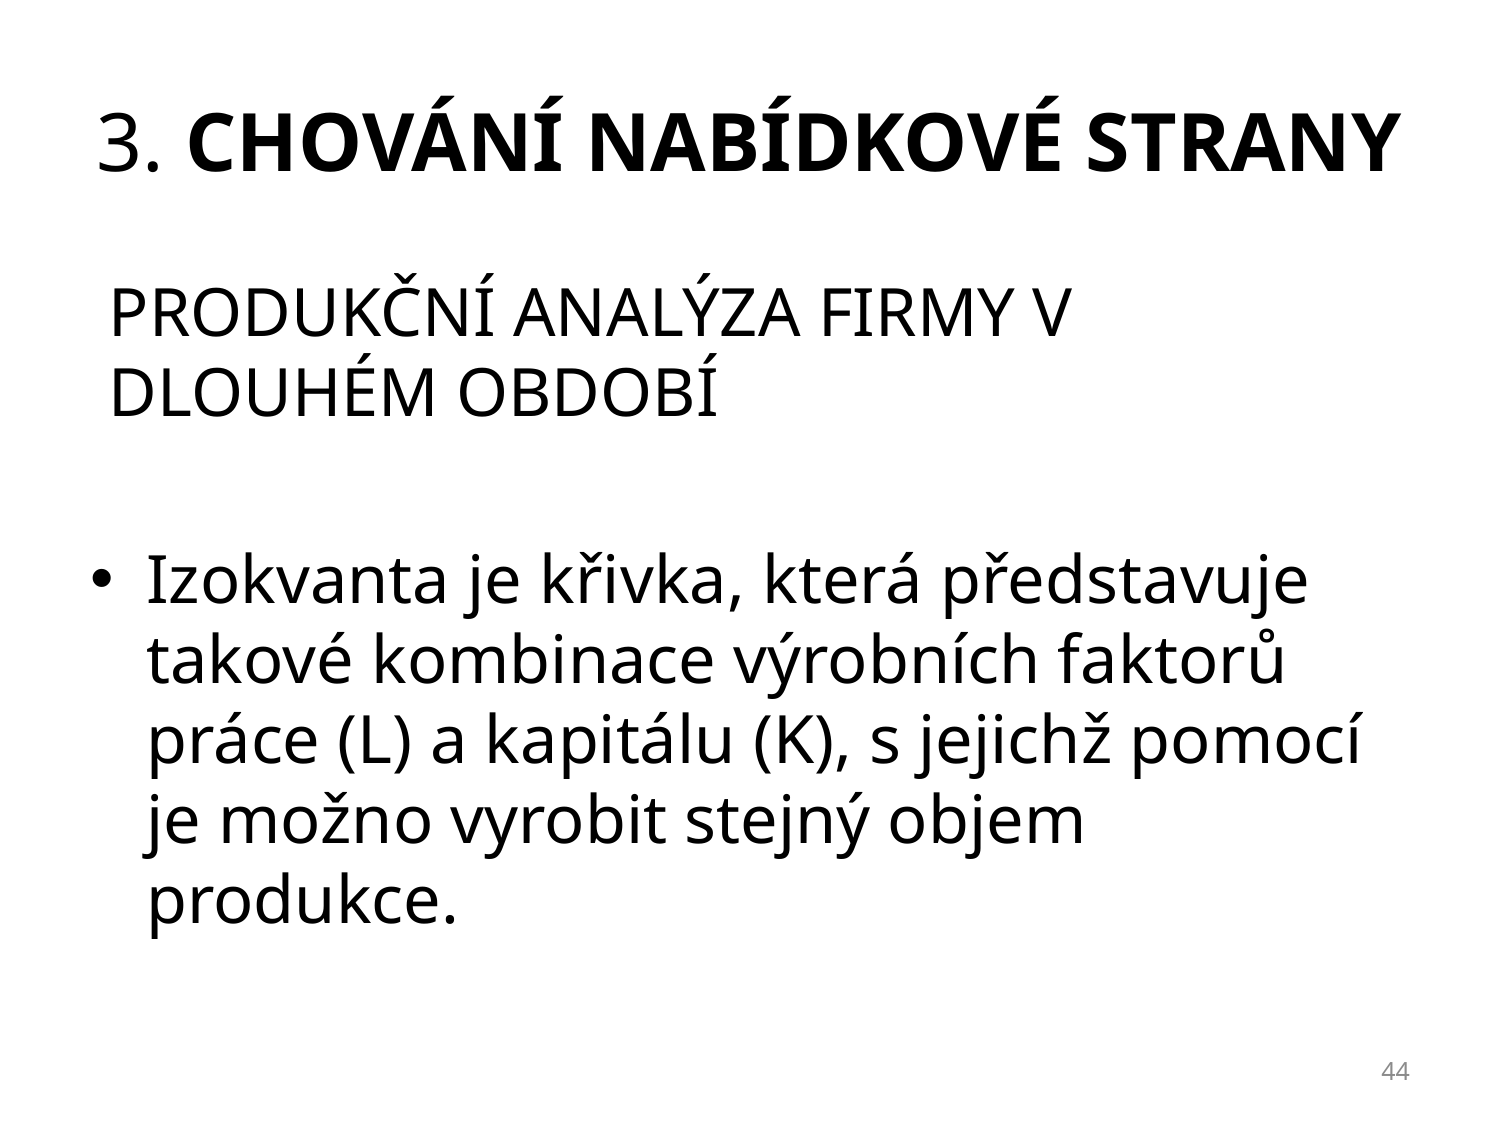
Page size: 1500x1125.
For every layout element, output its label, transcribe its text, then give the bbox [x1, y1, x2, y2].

list PRODUKČNÍ ANALÝZA FIRMY V DLOUHÉM OBDOBÍ Izokvanta je křivka, která představuje takové kombinace výrobních faktorů práce (L) a kapitálu (K), s jejichž pomocí je možno vyrobit stejný objem produkce. [75, 262, 1425, 1005]
title 3. chování NABÍDKOVÉ strany [75, 45, 1425, 233]
slide_number 44 [1074, 1042, 1425, 1103]
